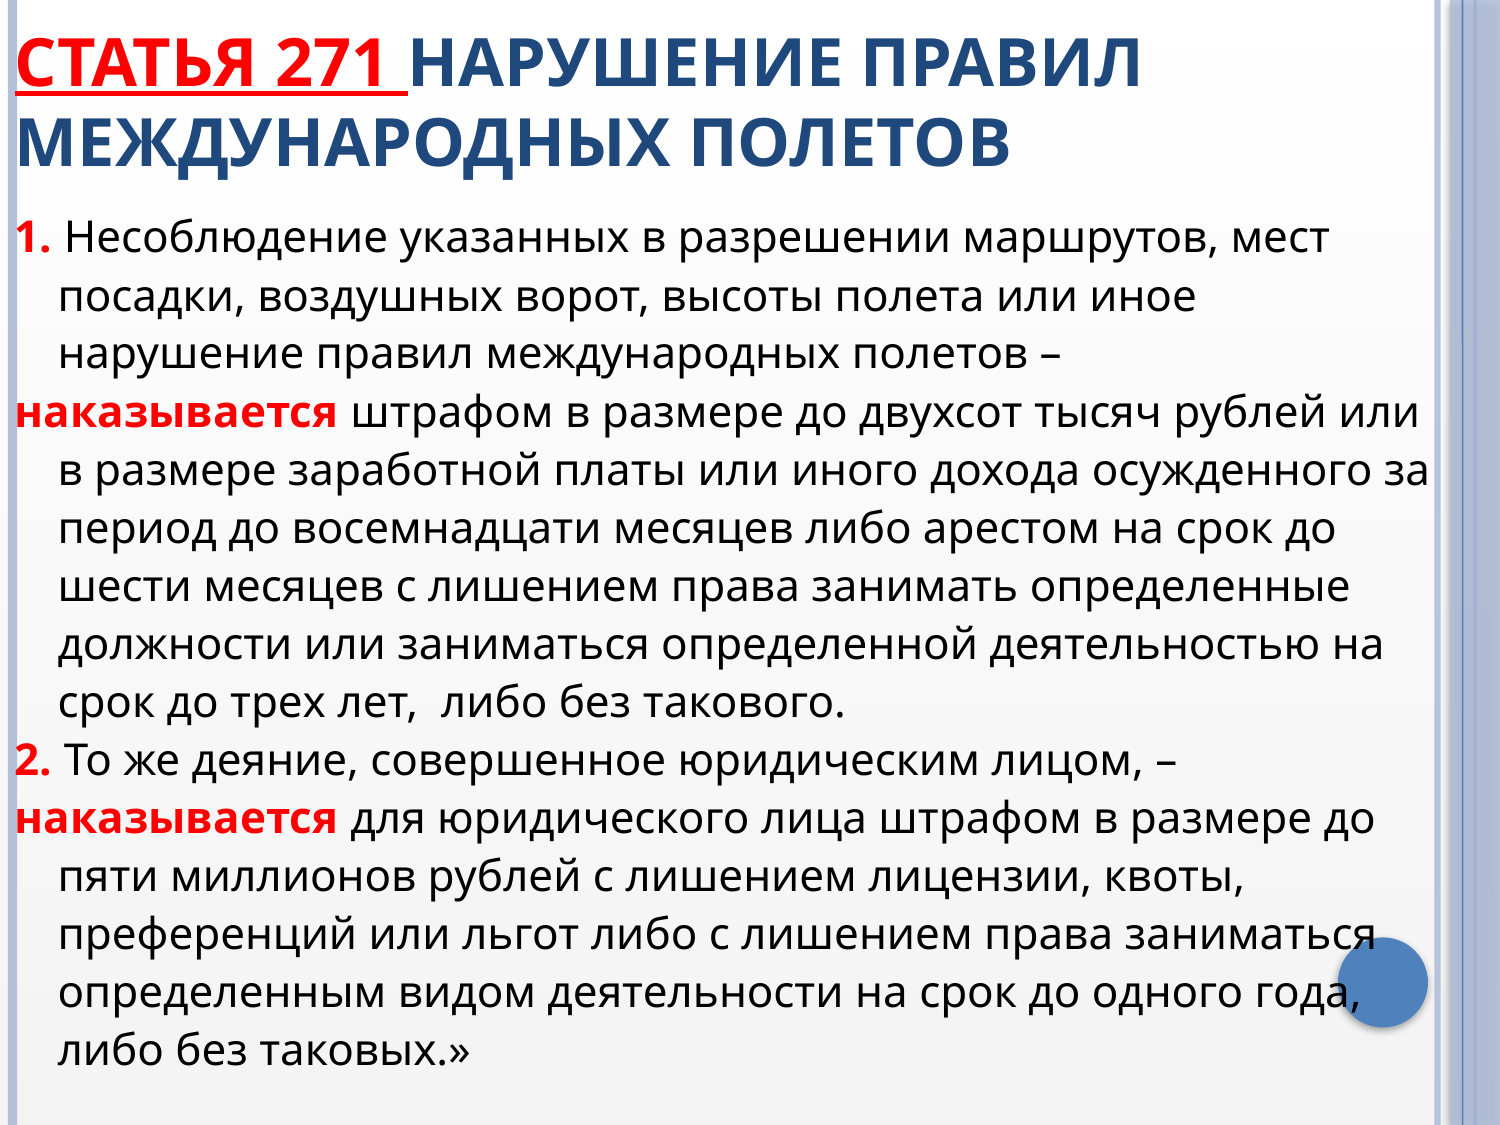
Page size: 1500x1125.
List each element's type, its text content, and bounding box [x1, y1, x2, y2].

list 1. Несоблюдение указанных в разрешении маршрутов, мест посадки, воздушных ворот, высоты полета или иное нарушение правил международных полетов – наказывается штрафом в размере до двухсот тысяч рублей или в размере заработной платы или иного дохода осужденного за период до восемнадцати месяцев либо арестом на срок до шести месяцев с лишением права занимать определенные должности или заниматься определенной деятельностью на срок до трех лет, либо без такового. 2. То же деяние, совершенное юридическим лицом, – наказывается для юридического лица штрафом в размере до пяти миллионов рублей с лишением лицензии, квоты, преференций или льгот либо с лишением права заниматься определенным видом деятельности на срок до одного года, либо без таковых.» [0, 196, 1447, 1125]
title Статья 271 Нарушение правил международных полетов [0, 0, 1459, 268]
